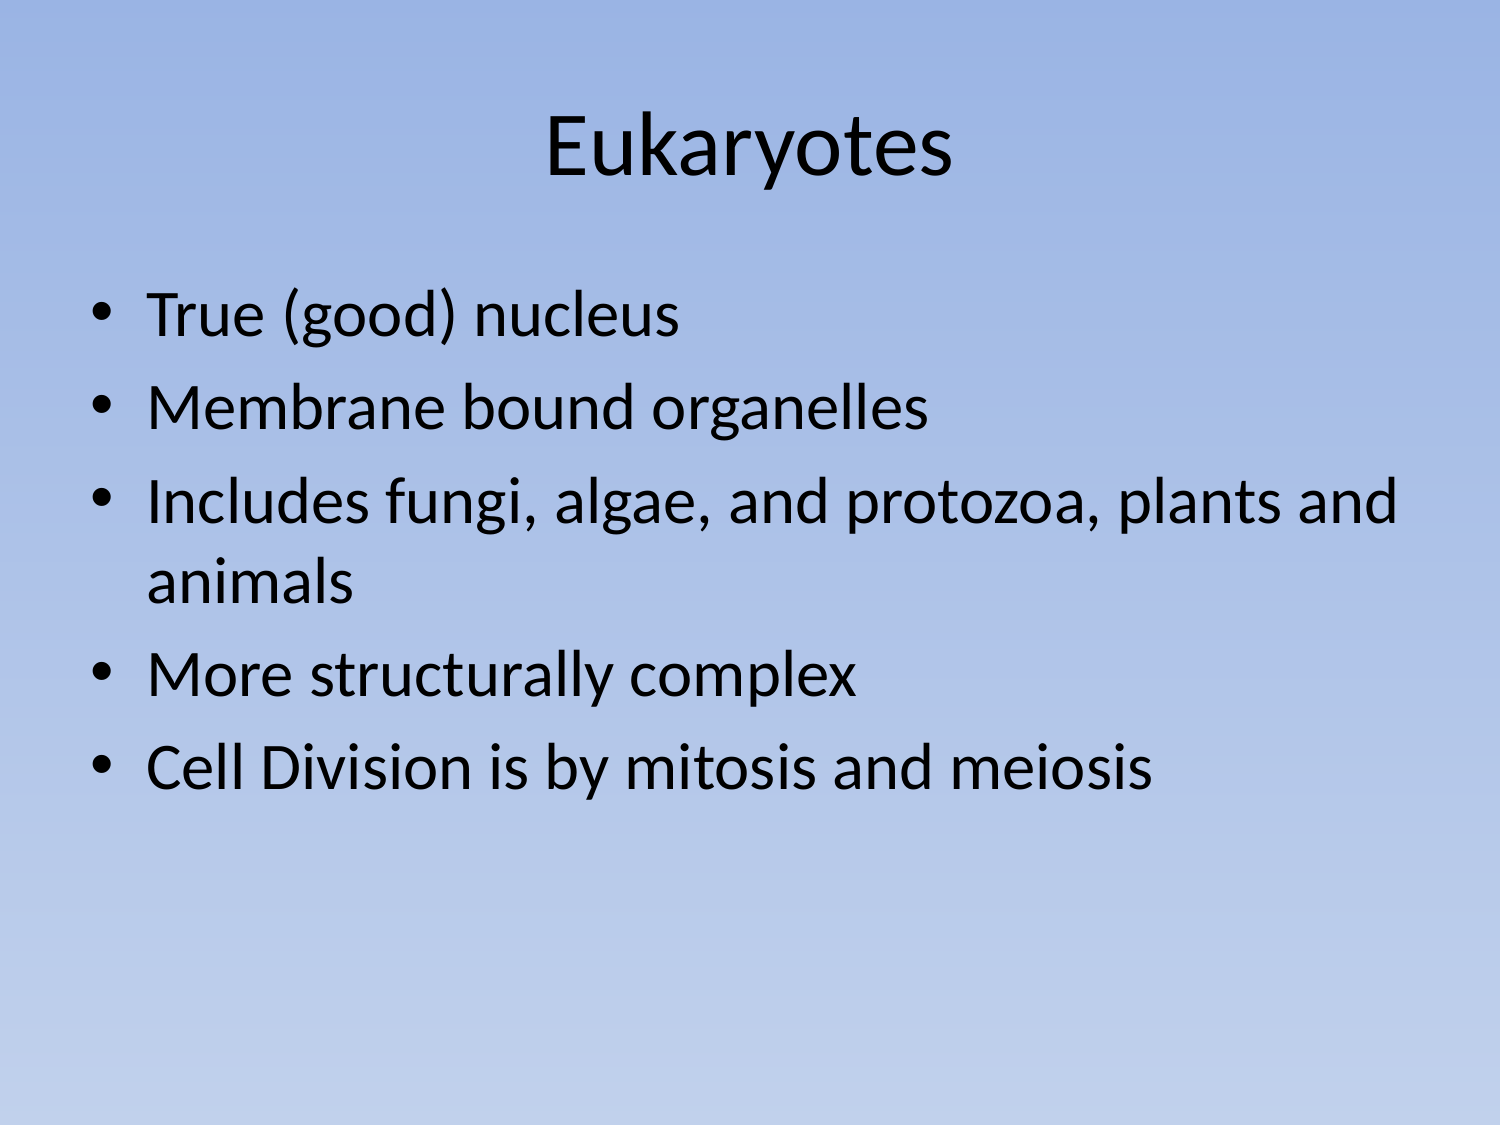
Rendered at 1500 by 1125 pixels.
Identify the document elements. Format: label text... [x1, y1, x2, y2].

title Eukaryotes [75, 45, 1425, 233]
list True (good) nucleus Membrane bound organelles Includes fungi, algae, and protozoa, plants and animals More structurally complex Cell Division is by mitosis and meiosis [75, 262, 1425, 1005]
